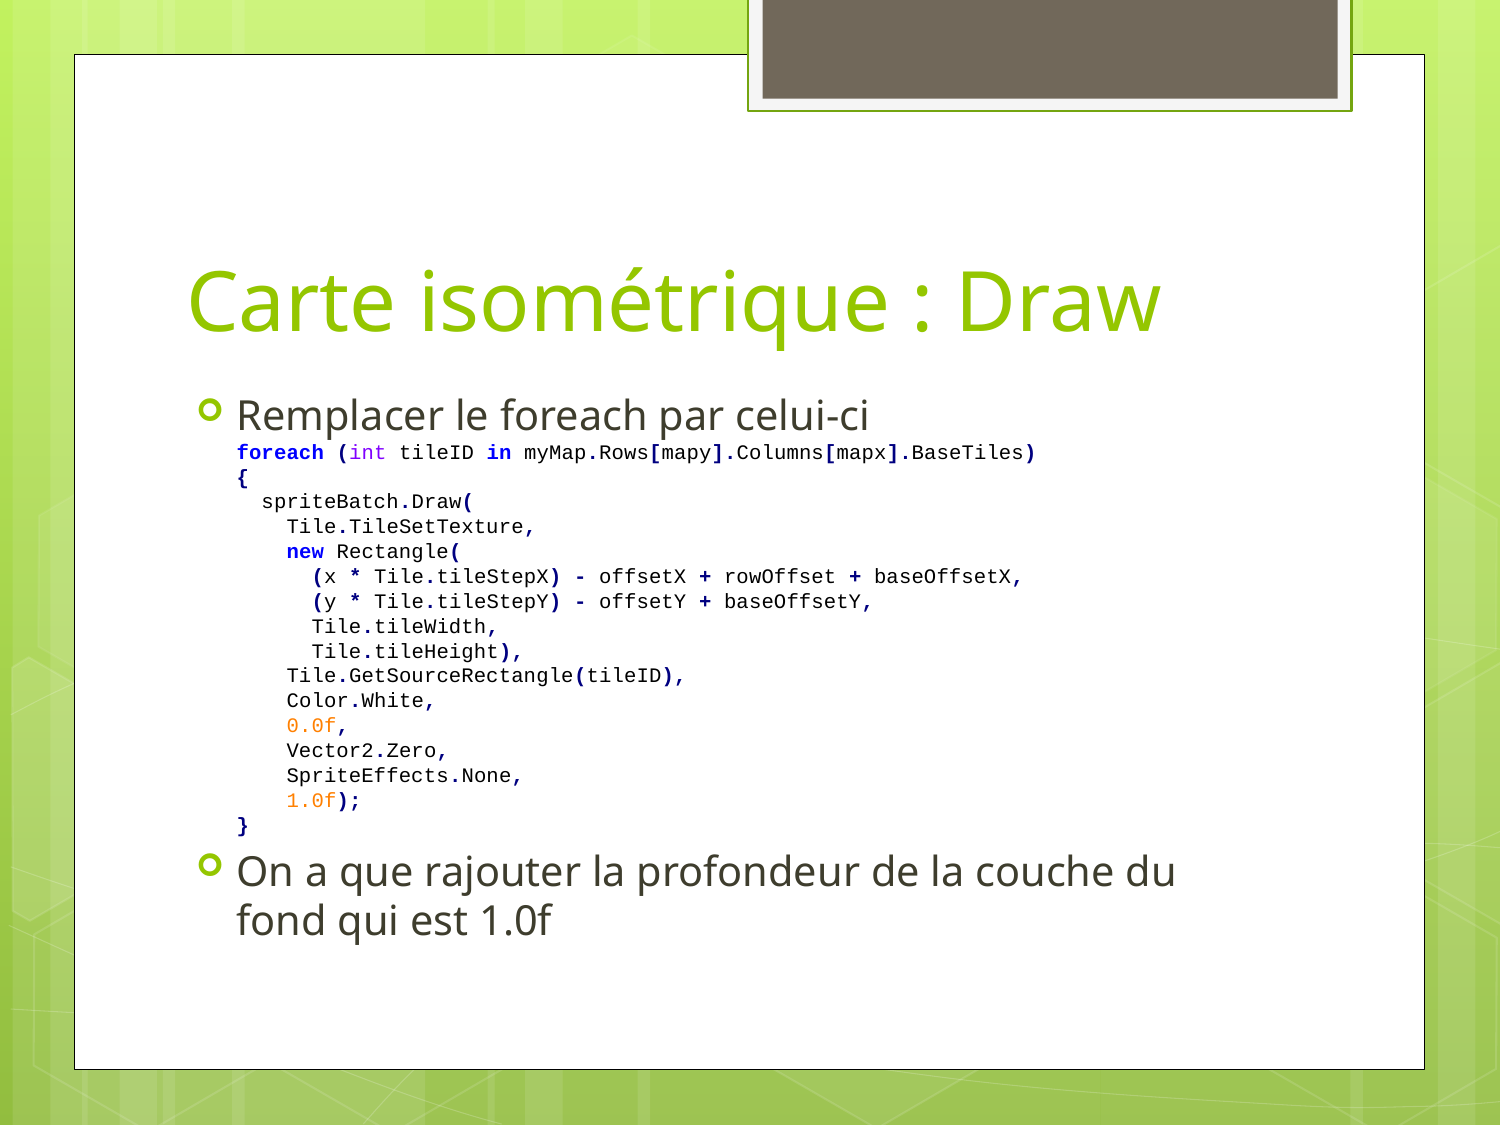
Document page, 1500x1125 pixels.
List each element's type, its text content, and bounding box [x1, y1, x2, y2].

title Carte isométrique : Draw [171, 168, 1324, 357]
list Remplacer le foreach par celui-ci foreach (int tileID in myMap.Rows[mapy].Columns[mapx].BaseTiles) { spriteBatch.Draw( Tile.TileSetTexture, new Rectangle( (x * Tile.tileStepX) - offsetX + rowOffset + baseOffsetX, (y * Tile.tileStepY) - offsetY + baseOffsetY, Tile.tileWidth, Tile.tileHeight), Tile.GetSourceRectangle(tileID), Color.White, 0.0f, Vector2.Zero, SpriteEffects.None, 1.0f); } On a que rajouter la profondeur de la couche du fond qui est 1.0f [171, 381, 1283, 957]
